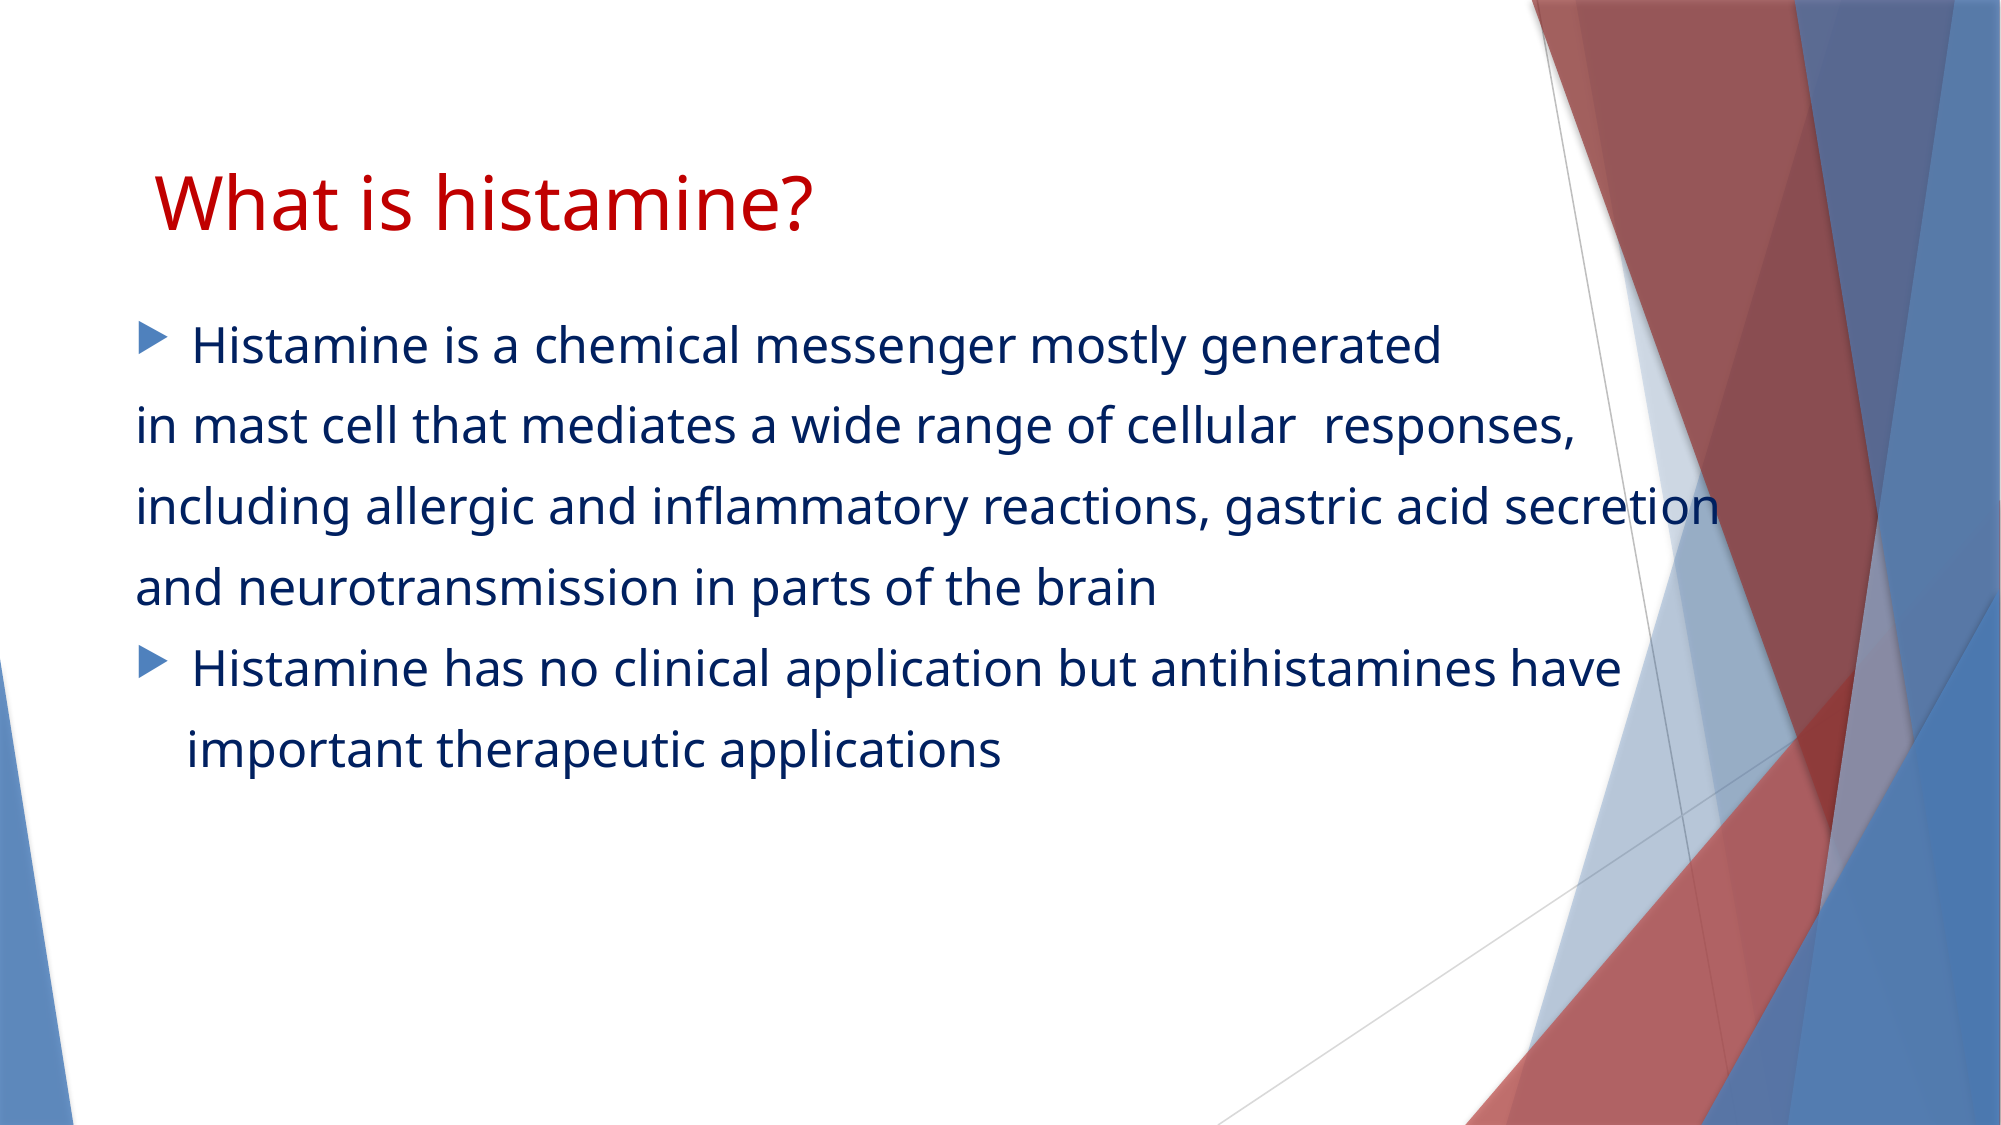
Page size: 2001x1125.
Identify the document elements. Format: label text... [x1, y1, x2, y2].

list What is histamine? Histamine is a chemical messenger mostly generated in mast cell that mediates a wide range of cellular responses, including allergic and inflammatory reactions, gastric acid secretion and neurotransmission in parts of the brain Histamine has no clinical application but antihistamines have important therapeutic applications [119, 147, 1838, 969]
